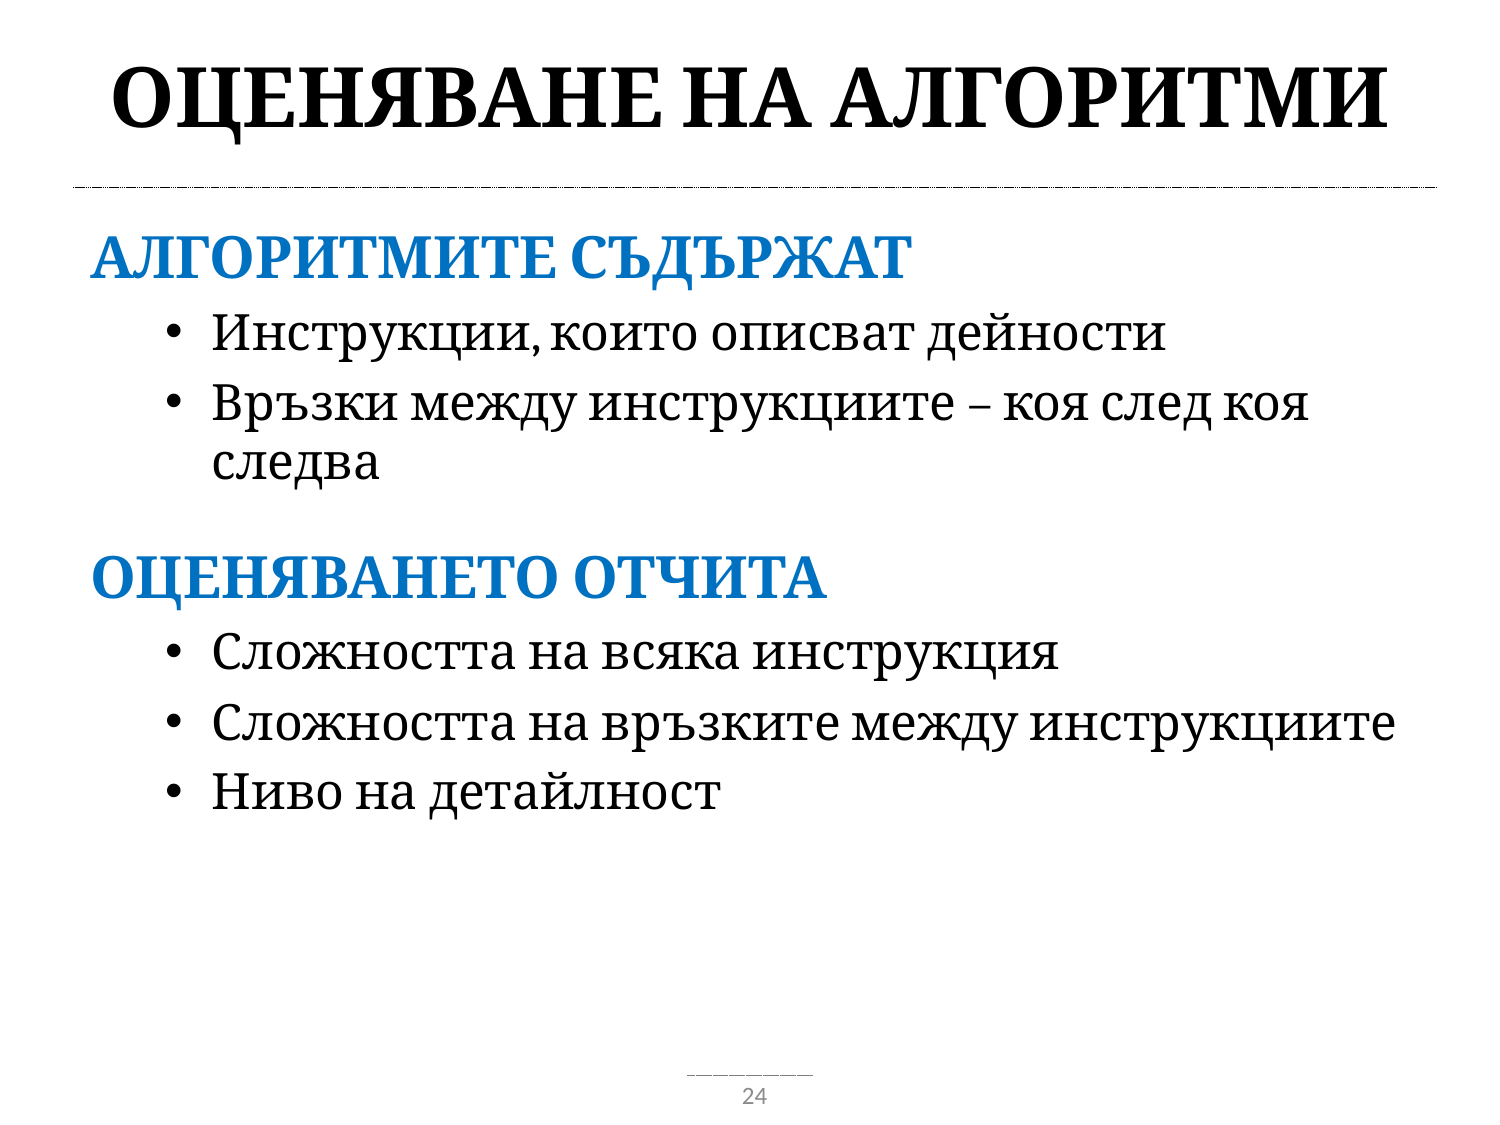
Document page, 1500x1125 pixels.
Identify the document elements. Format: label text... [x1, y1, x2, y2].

title Оценяване на алгоритми [0, 0, 1500, 188]
slide_number 24 [579, 1065, 930, 1125]
list Алгоритмите съдържат Инструкции, които описват дейности Връзки между инструкциите – коя след коя следва Оценяването отчита Сложността на всяка инструкция Сложността на връзките между инструкциите Ниво на детайлност [75, 212, 1450, 1063]
